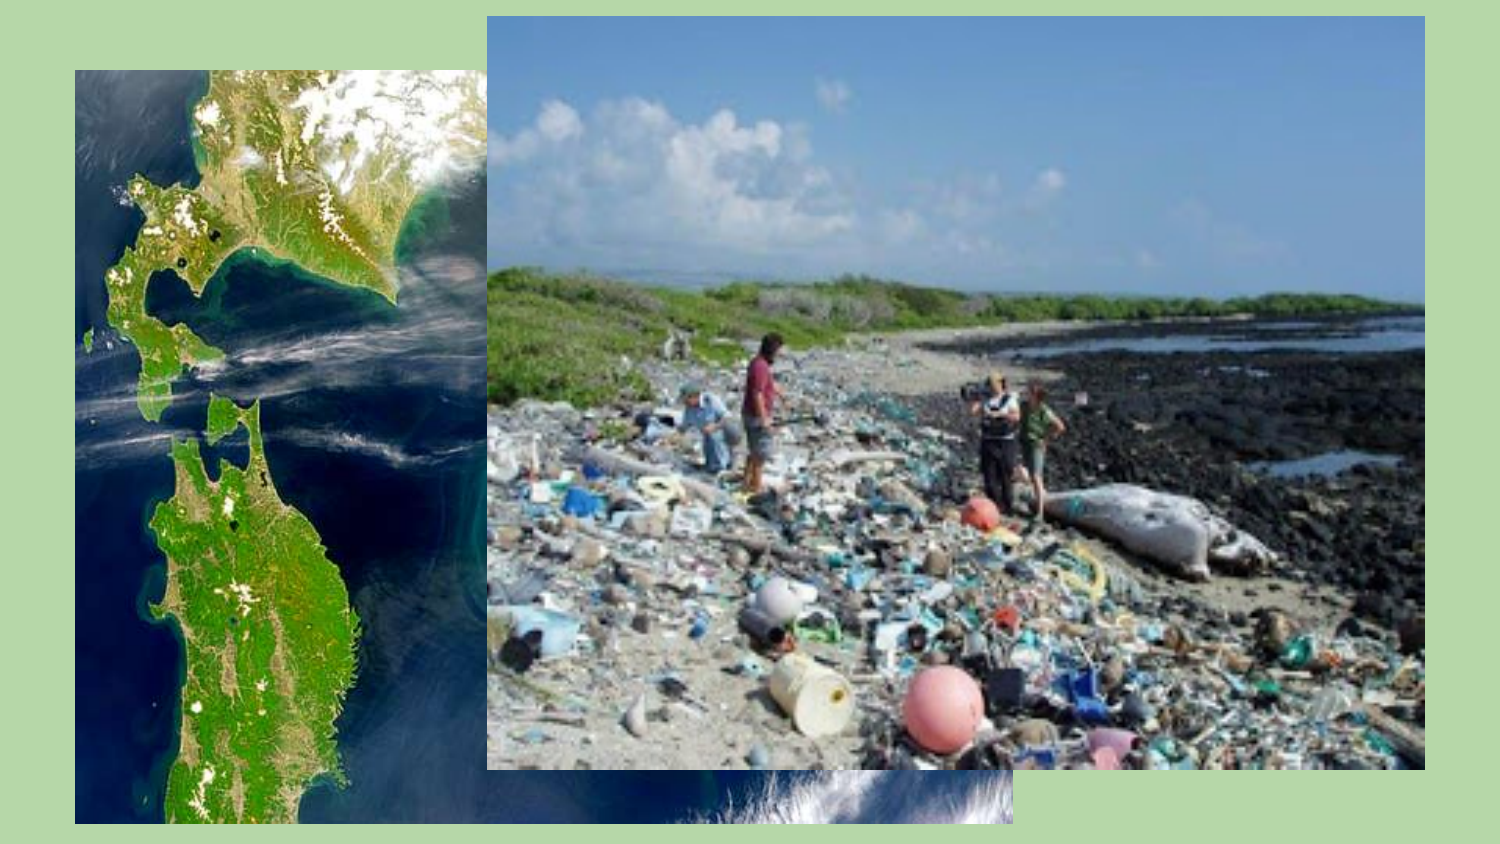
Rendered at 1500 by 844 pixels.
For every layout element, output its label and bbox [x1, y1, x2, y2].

picture [74, 16, 1426, 824]
